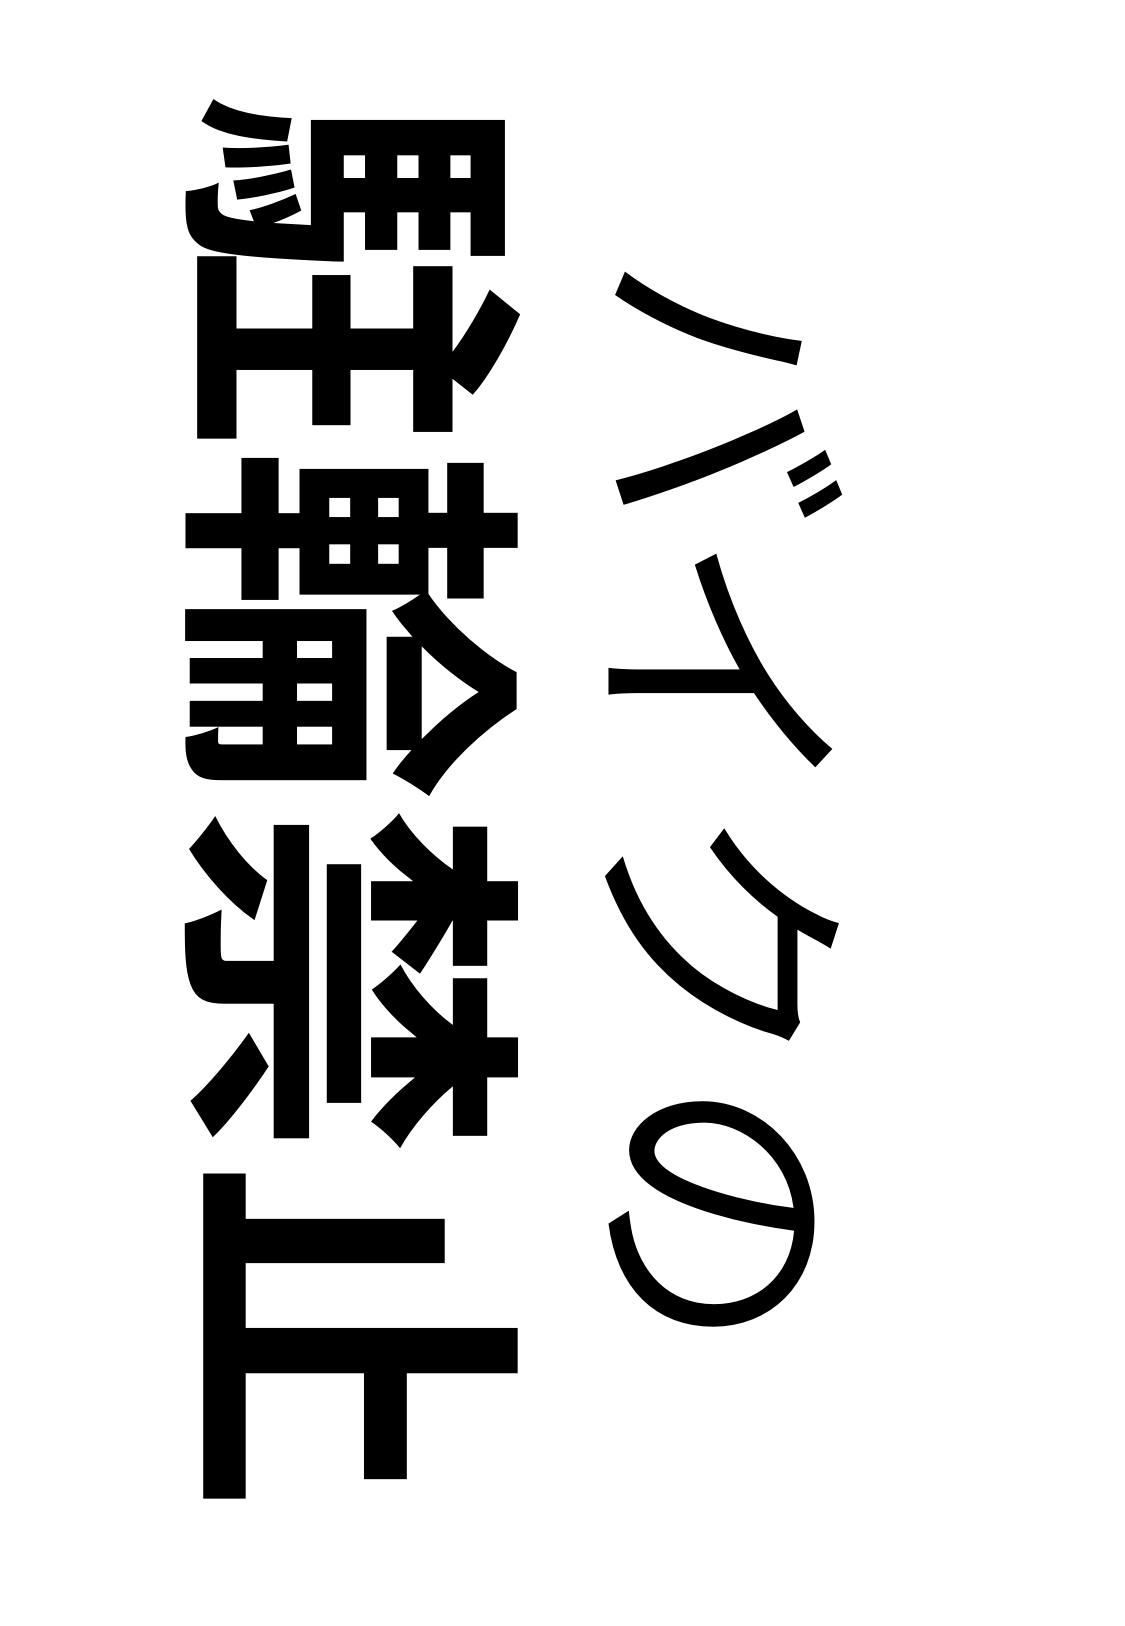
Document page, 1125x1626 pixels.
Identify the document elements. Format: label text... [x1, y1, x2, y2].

text_box バイクの 駐輪禁止 [138, 78, 1011, 1529]
